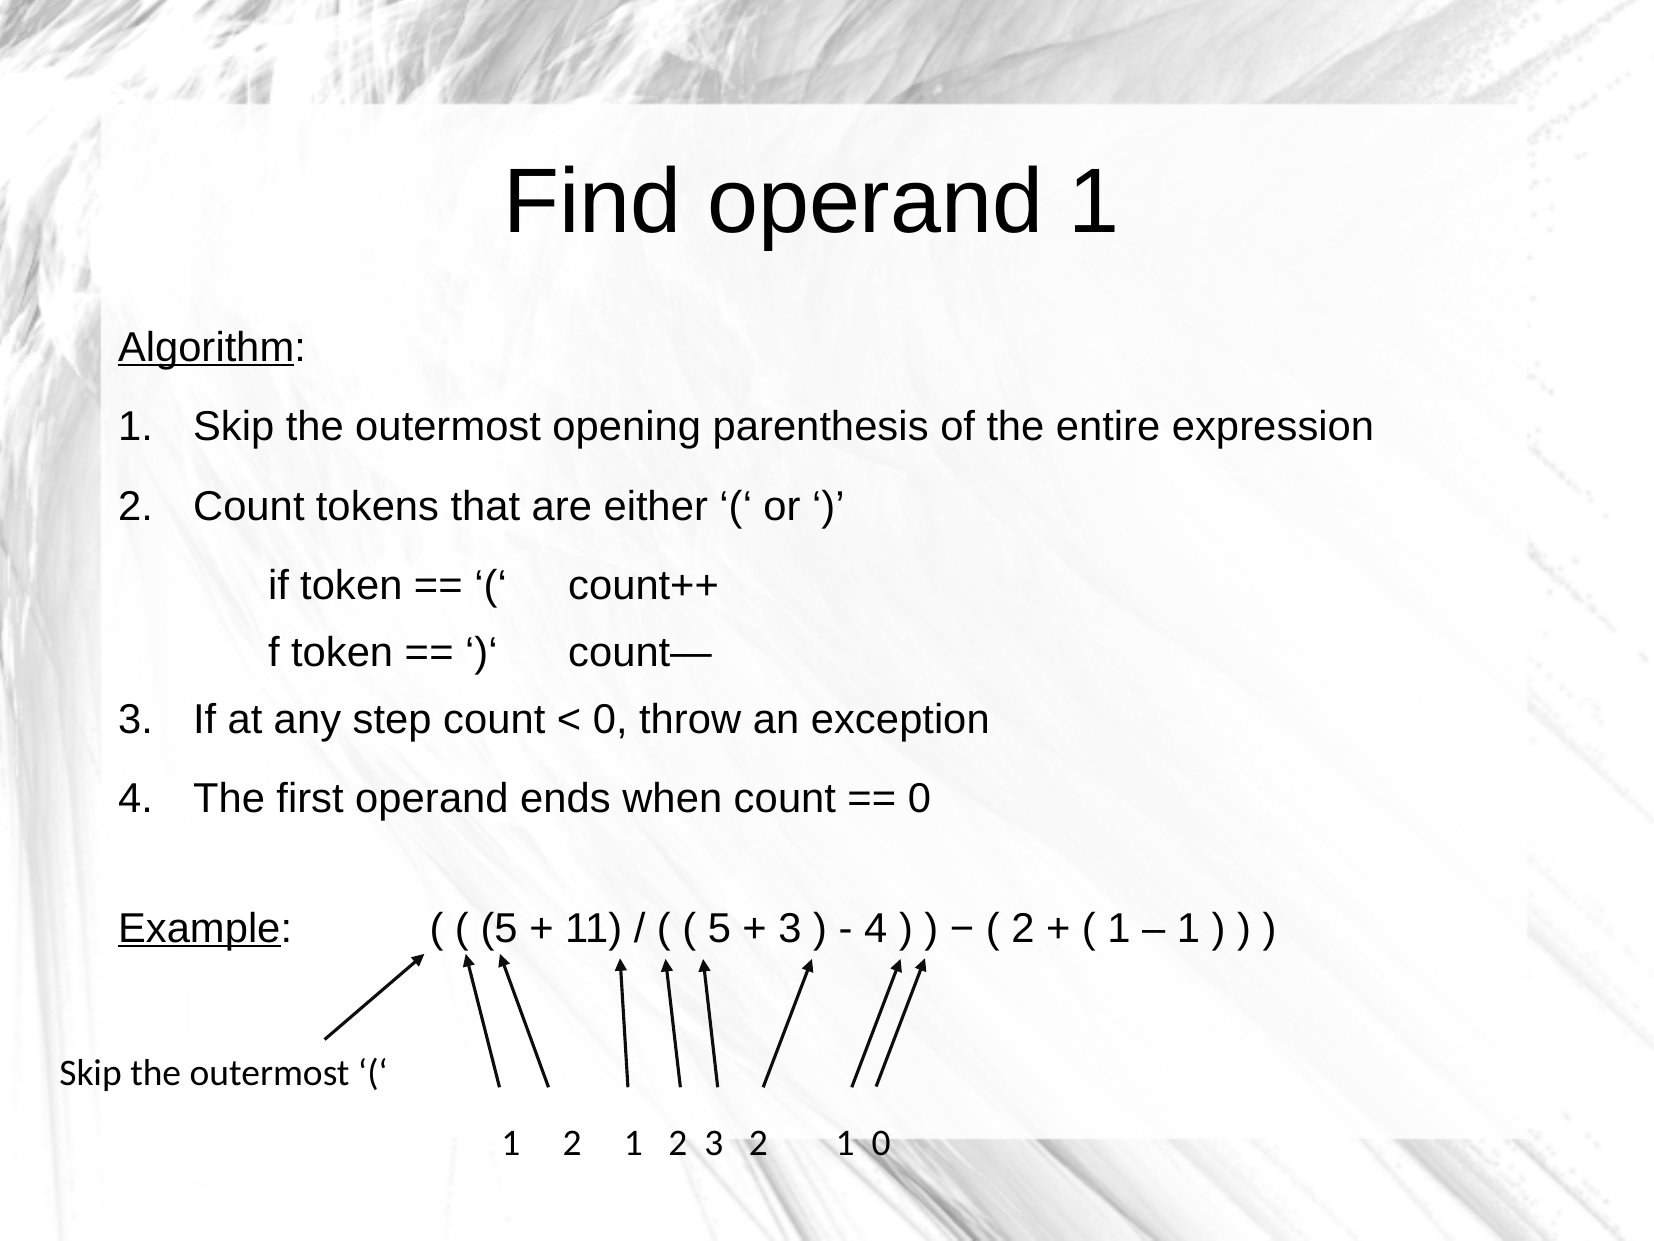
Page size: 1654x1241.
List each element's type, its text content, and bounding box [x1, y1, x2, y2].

title Find operand 1 [118, 112, 1506, 281]
text_box Skip the outermost ‘(‘ [44, 1040, 403, 1101]
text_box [324, 953, 425, 1040]
list Algorithm: Skip the outermost opening parenthesis of the entire expression Count tokens that are either ‘(‘ or ‘)’ if token == ‘(‘ count++ f token == ‘)‘ count— If at any step count < 0, throw an exception The first operand ends when count == 0 Example: ( ( (5 + 11) / ( ( 5 + 3 ) - 4 ) ) − ( 2 + ( 1 – 1 ) ) ) [118, 319, 1571, 1102]
text_box 1 2 1 2 3 2 1 0 [469, 1110, 915, 1171]
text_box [465, 953, 925, 1088]
picture [0, 0, 1654, 1241]
